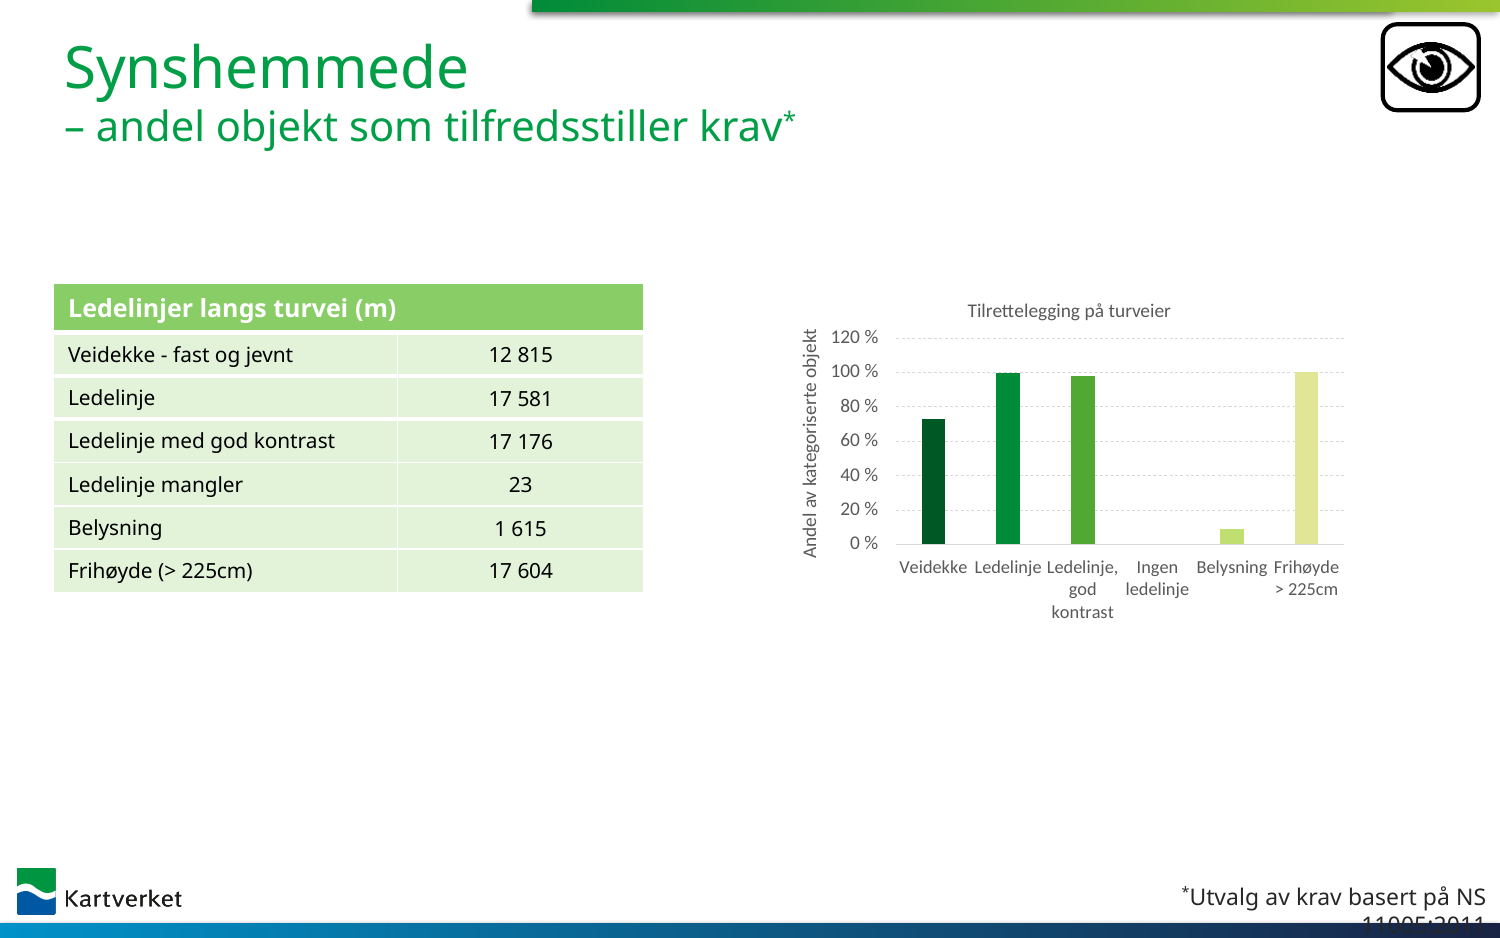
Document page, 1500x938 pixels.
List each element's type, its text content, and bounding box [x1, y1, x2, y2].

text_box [1382, 24, 1480, 111]
picture [791, 291, 1348, 630]
table_cell Ledelinje [54, 378, 397, 417]
table_cell 17 581 [398, 378, 643, 417]
table_header Ledelinjer langs turvei (m) [54, 284, 643, 330]
text_box *Utvalg av krav basert på NS 11005:2011 [1068, 873, 1500, 938]
table_cell Belysning [54, 507, 397, 548]
text_box Synshemmede – andel objekt som tilfredsstiller krav* [49, 24, 1431, 158]
table_cell 23 [398, 463, 643, 505]
table_cell 17 604 [398, 550, 643, 592]
table_cell Frihøyde (> 225cm) [54, 550, 397, 592]
table_cell Ledelinje med god kontrast [54, 421, 397, 462]
table_cell Veidekke - fast og jevnt [54, 335, 397, 374]
table_cell 17 176 [398, 421, 643, 462]
table_cell 12 815 [398, 335, 643, 374]
table_cell Ledelinje mangler [54, 463, 397, 505]
table_cell 1 615 [398, 507, 643, 548]
